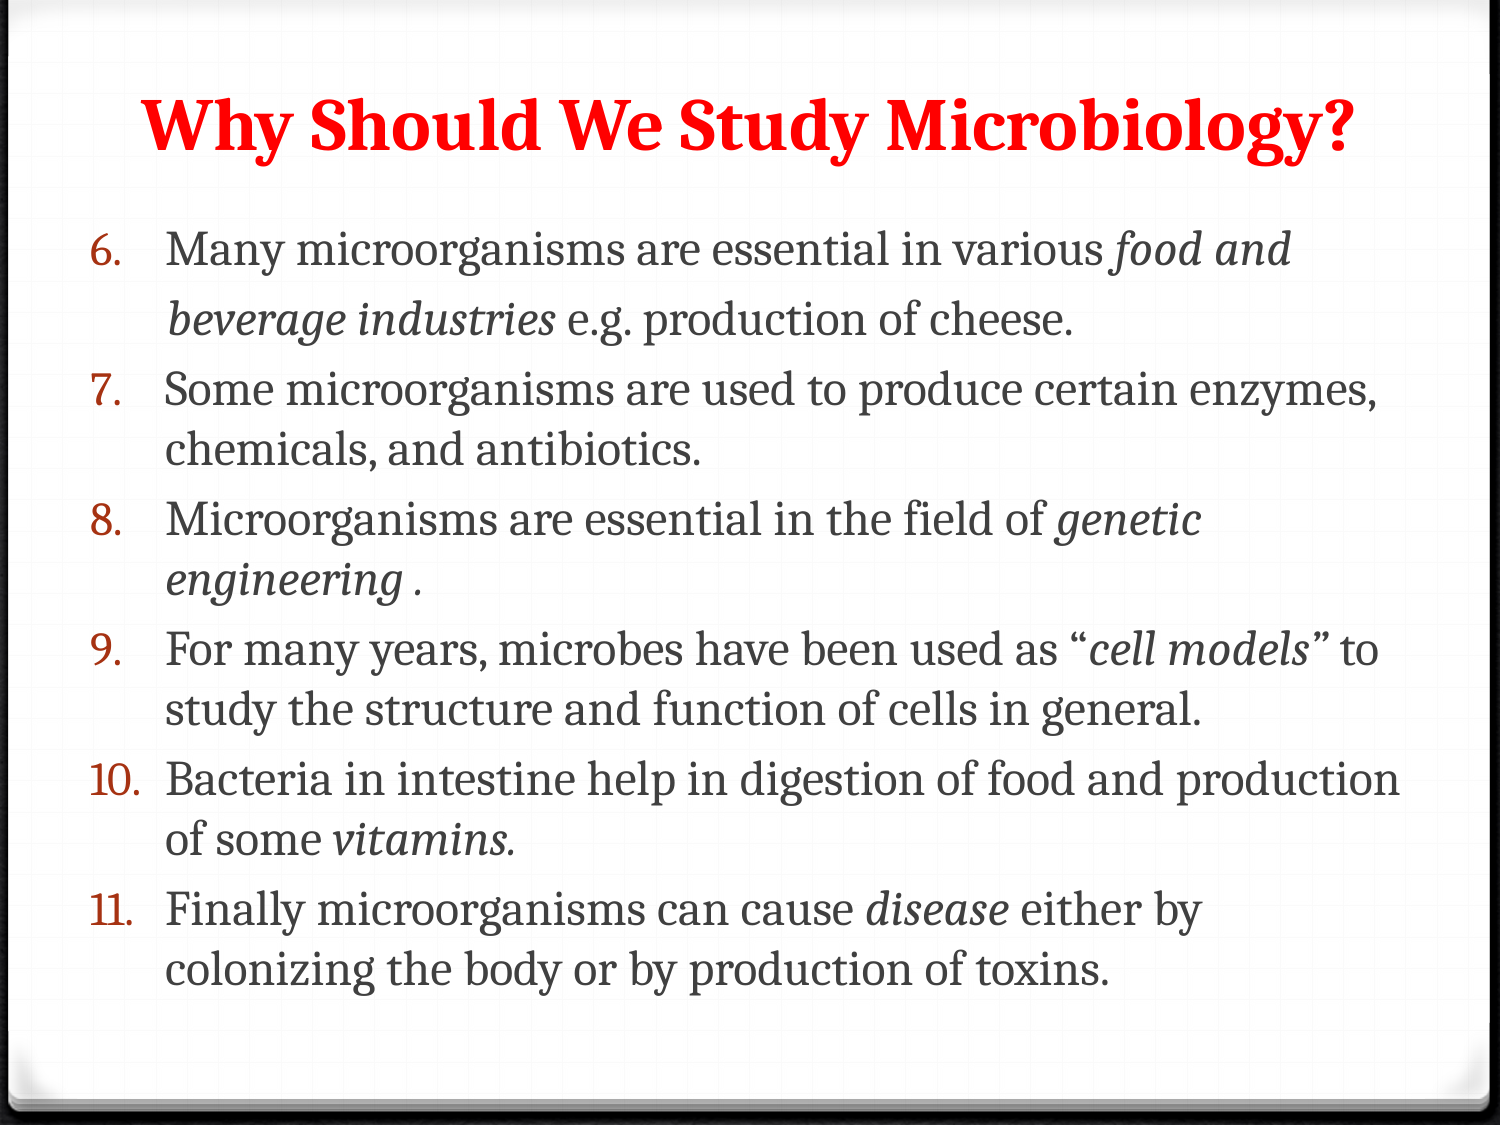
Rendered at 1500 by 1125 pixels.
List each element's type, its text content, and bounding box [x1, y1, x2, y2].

title Why Should We Study Microbiology? [75, 45, 1425, 197]
picture [0, 0, 1500, 1125]
list Many microorganisms are essential in various food and beverage industries e.g. production of cheese. Some microorganisms are used to produce certain enzymes, chemicals, and antibiotics. Microorganisms are essential in the field of genetic engineering . For many years, microbes have been used as “cell models” to study the structure and function of cells in general. Bacteria in intestine help in digestion of food and production of some vitamins. Finally microorganisms can cause disease either by colonizing the body or by production of toxins. [75, 208, 1425, 1005]
